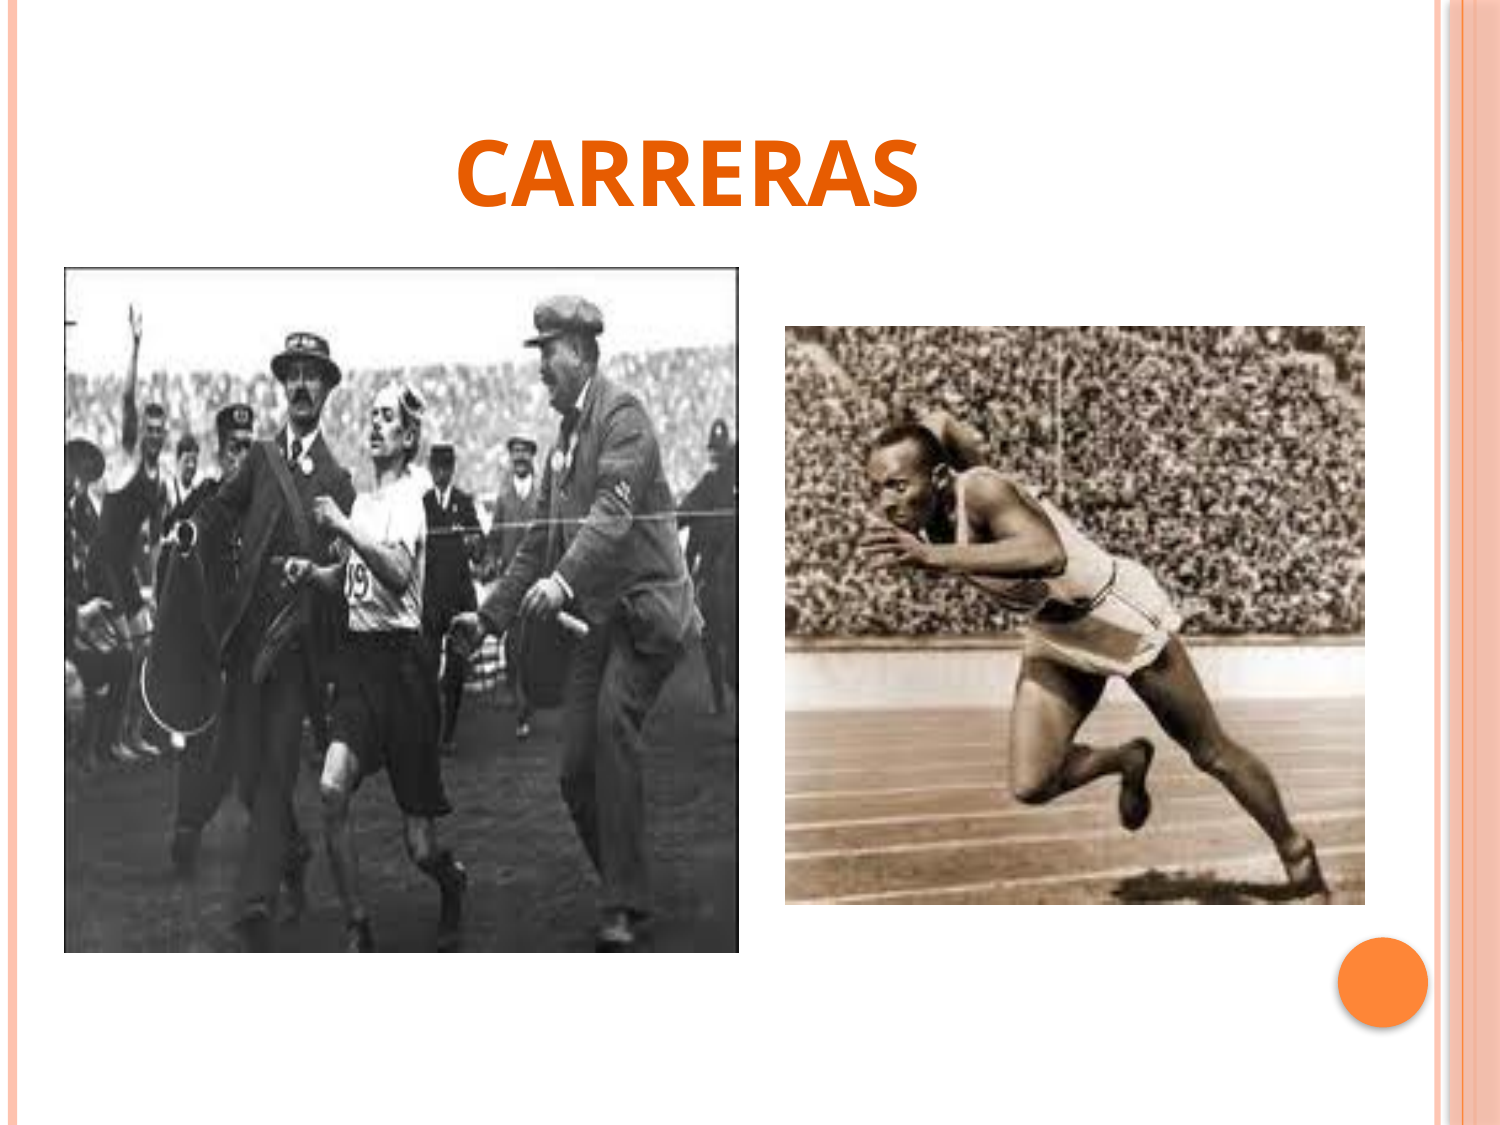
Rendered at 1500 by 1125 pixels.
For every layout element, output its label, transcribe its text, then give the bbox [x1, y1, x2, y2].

title carreras [75, 45, 1300, 233]
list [64, 266, 739, 953]
picture [784, 325, 1365, 906]
